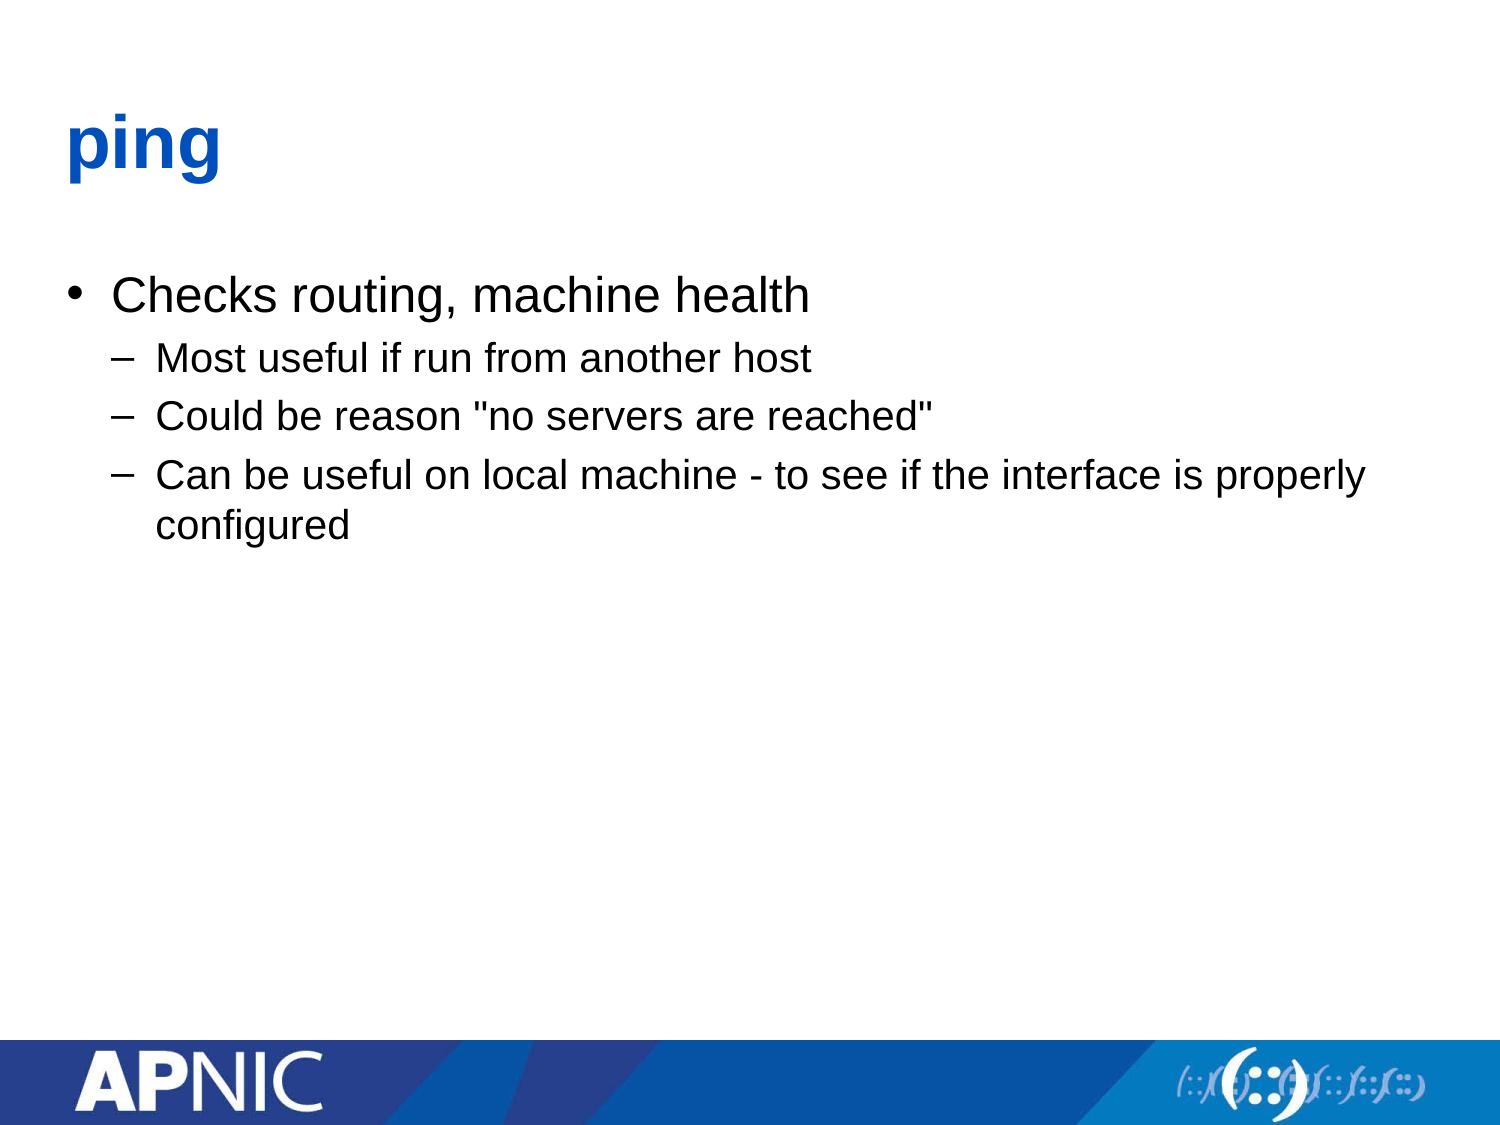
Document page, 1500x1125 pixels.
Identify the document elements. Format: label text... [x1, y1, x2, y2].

title ping [64, 45, 1436, 233]
picture [0, 1040, 1500, 1125]
list Checks routing, machine health Most useful if run from another host Could be reason "no servers are reached" Can be useful on local machine - to see if the interface is properly configured [66, 262, 1437, 1012]
